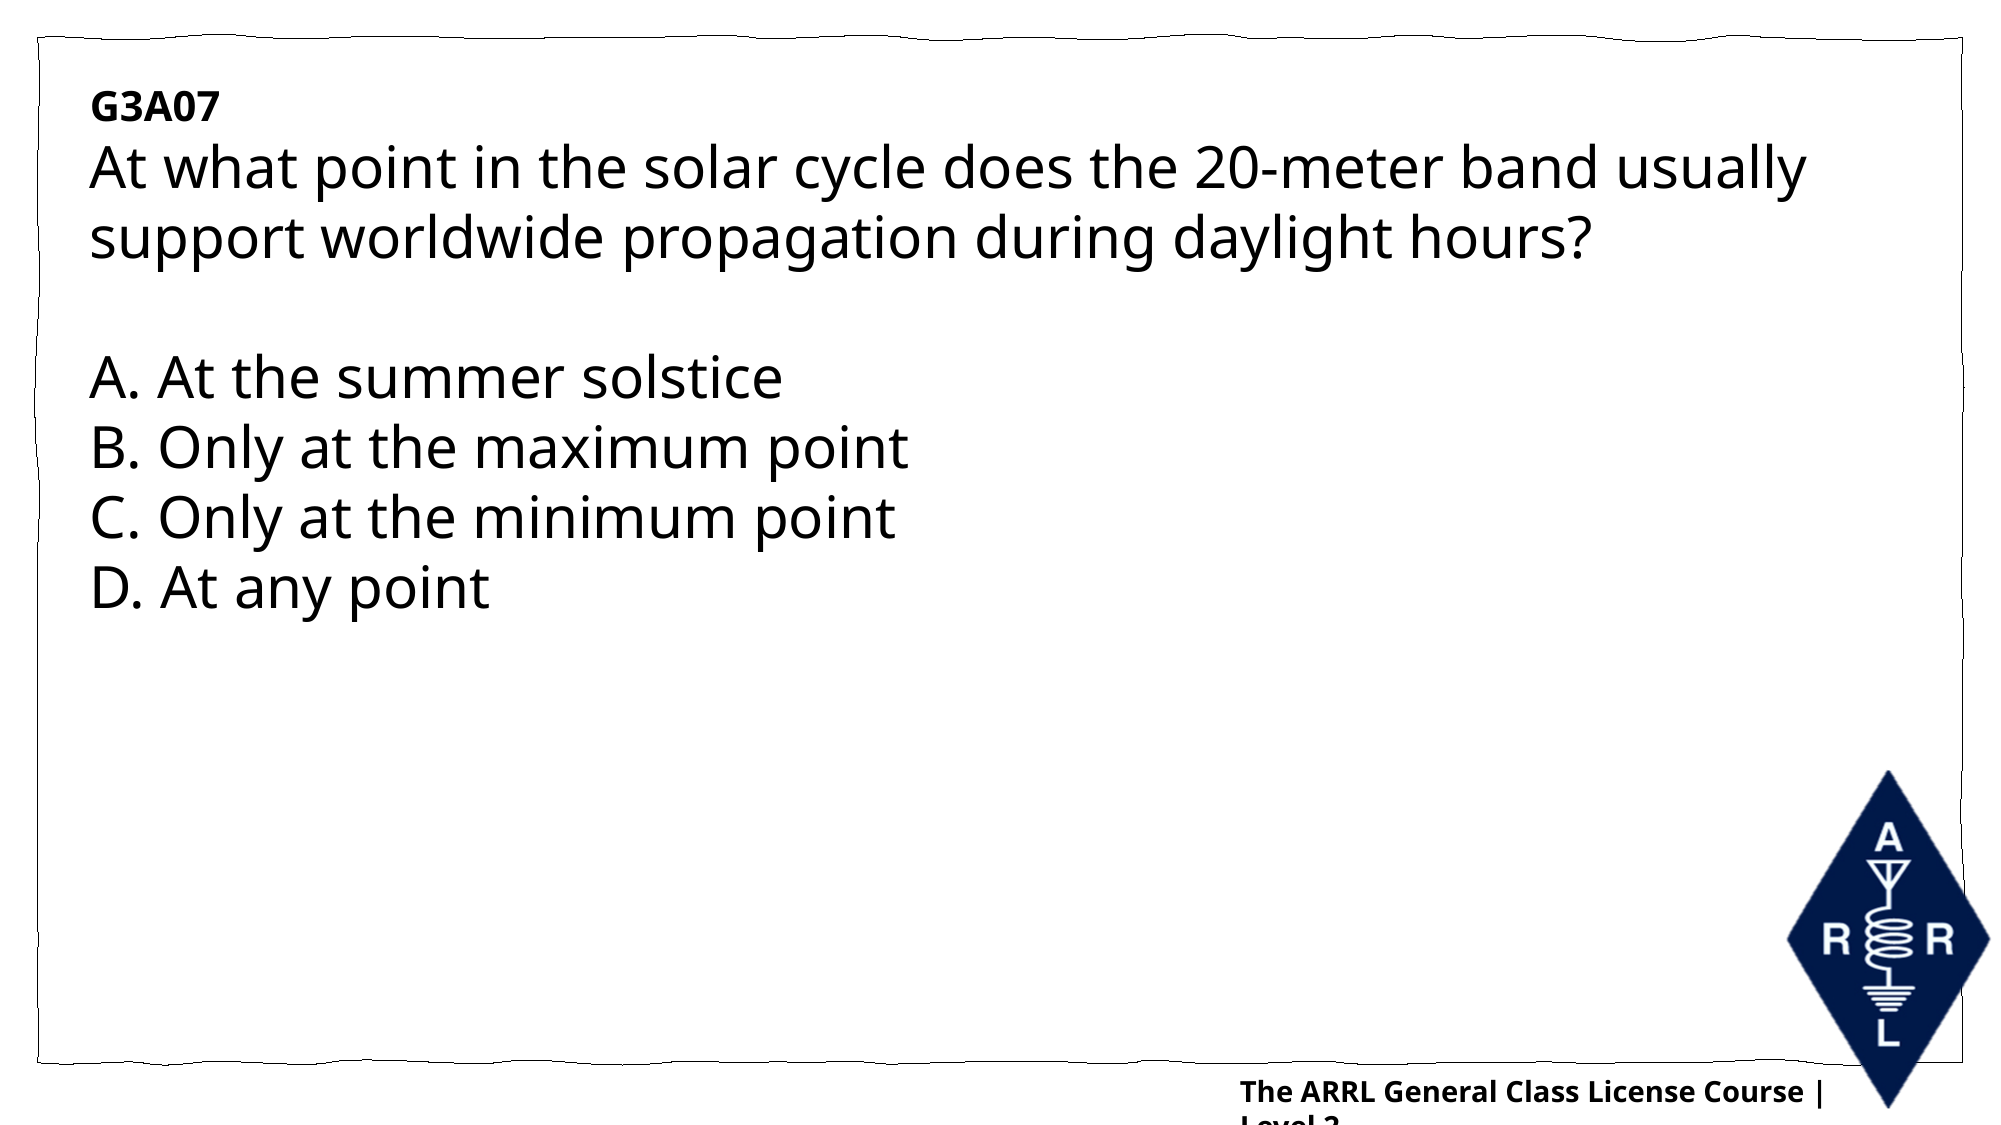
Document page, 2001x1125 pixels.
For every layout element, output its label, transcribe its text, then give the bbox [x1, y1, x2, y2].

text_box G3A07 At what point in the solar cycle does the 20-meter band usually support worldwide propagation during daylight hours? A. At the summer solstice B. Only at the maximum point C. Only at the minimum point D. At any point [75, 72, 1850, 628]
picture [1773, 752, 1999, 1125]
